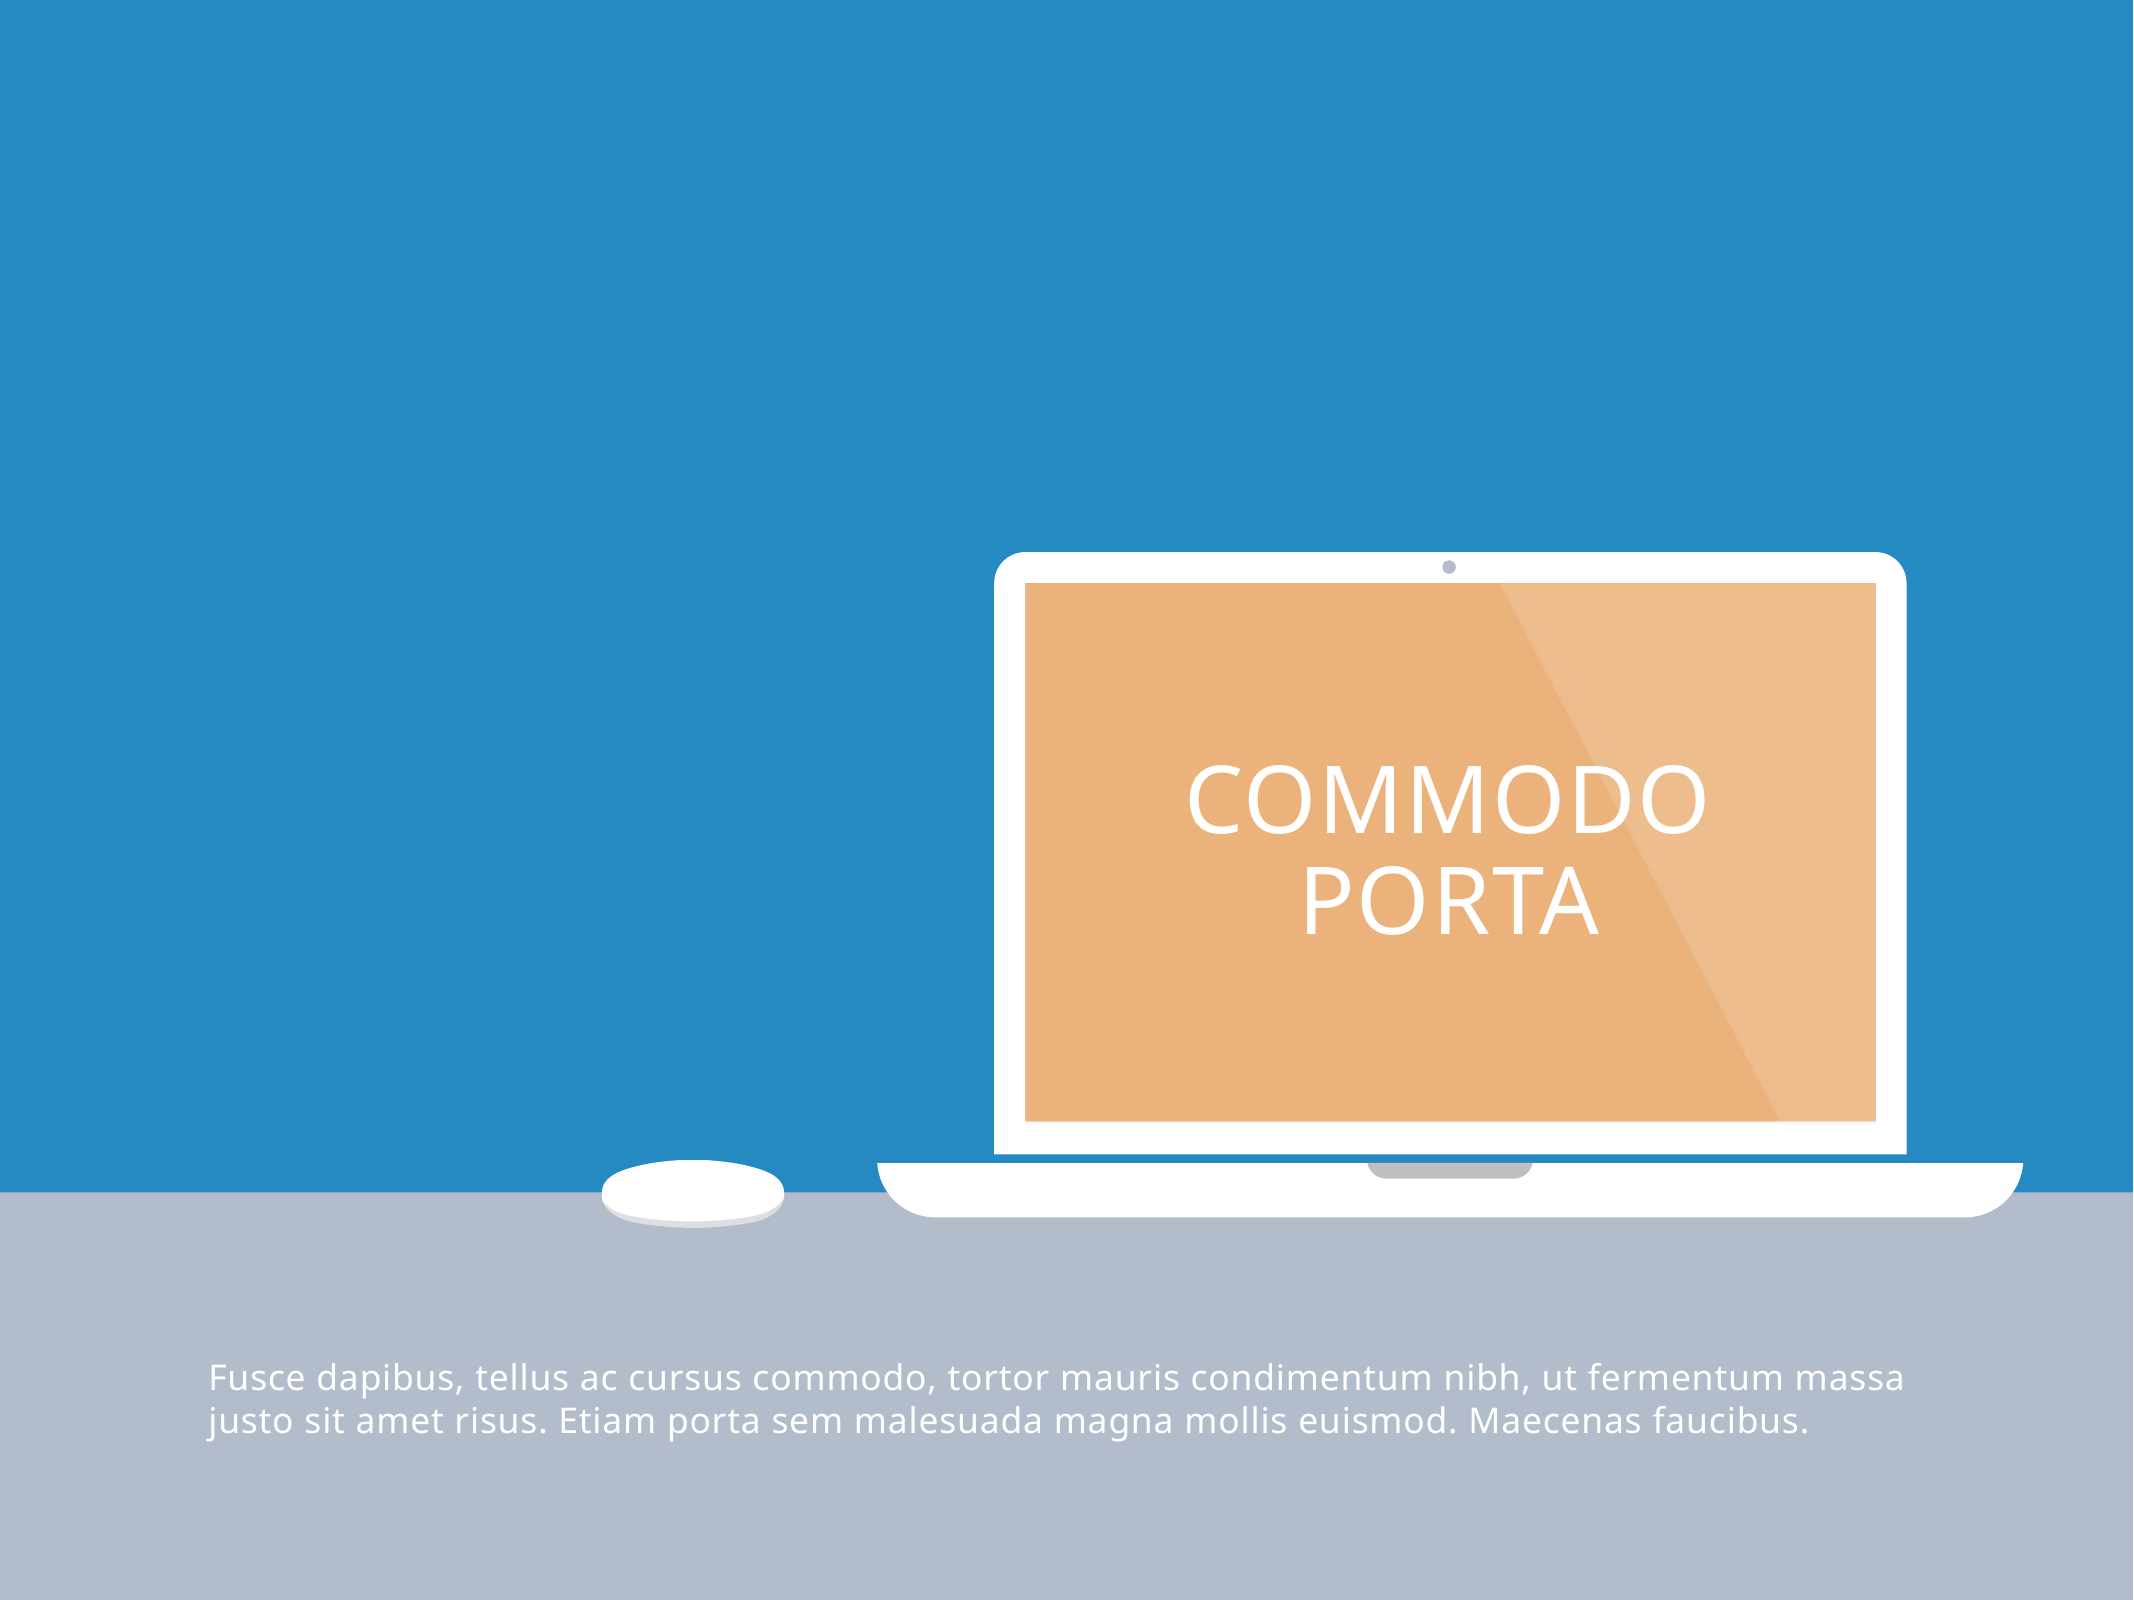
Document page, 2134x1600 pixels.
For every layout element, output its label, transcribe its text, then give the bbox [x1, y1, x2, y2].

picture [1025, 582, 1876, 1124]
text_box Fusce dapibus, tellus ac cursus commodo, tortor mauris condimentum nibh, ut fermentum massa justo sit amet risus. Etiam porta sem malesuada magna mollis euismod. Maecenas faucibus. [208, 1355, 1925, 1481]
